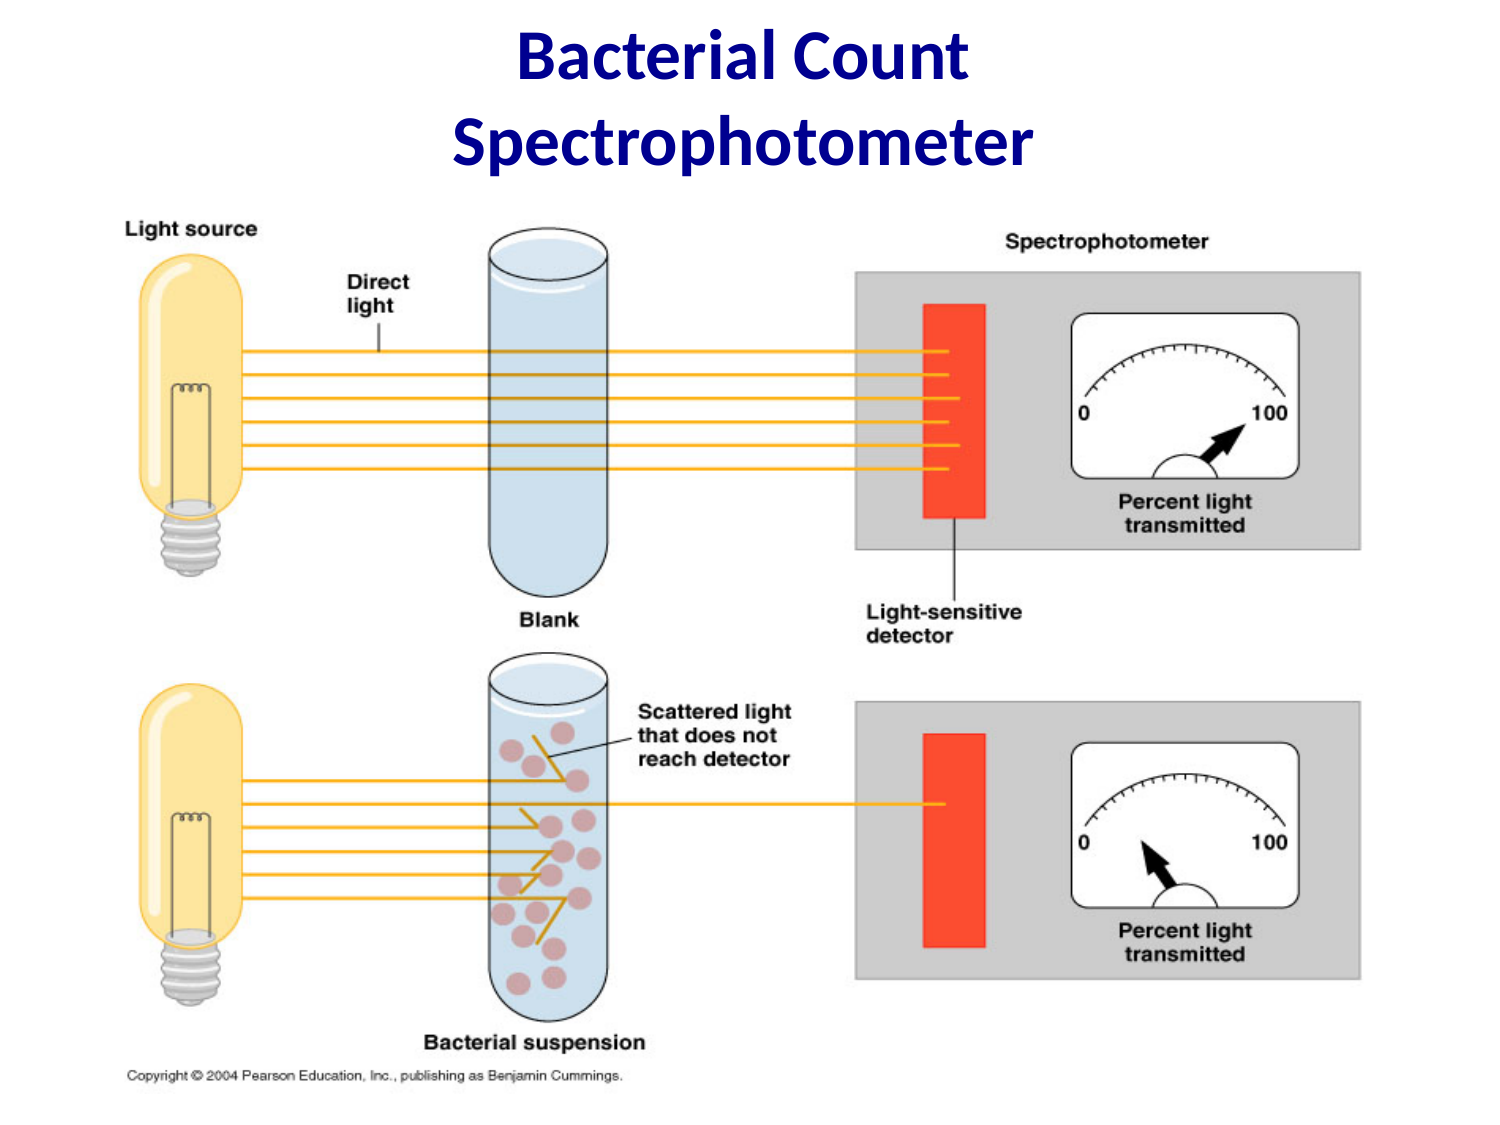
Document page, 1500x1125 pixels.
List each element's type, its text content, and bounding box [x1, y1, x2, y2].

title Bacterial Count Spectrophotometer [0, 0, 1500, 188]
picture [111, 207, 1377, 1095]
